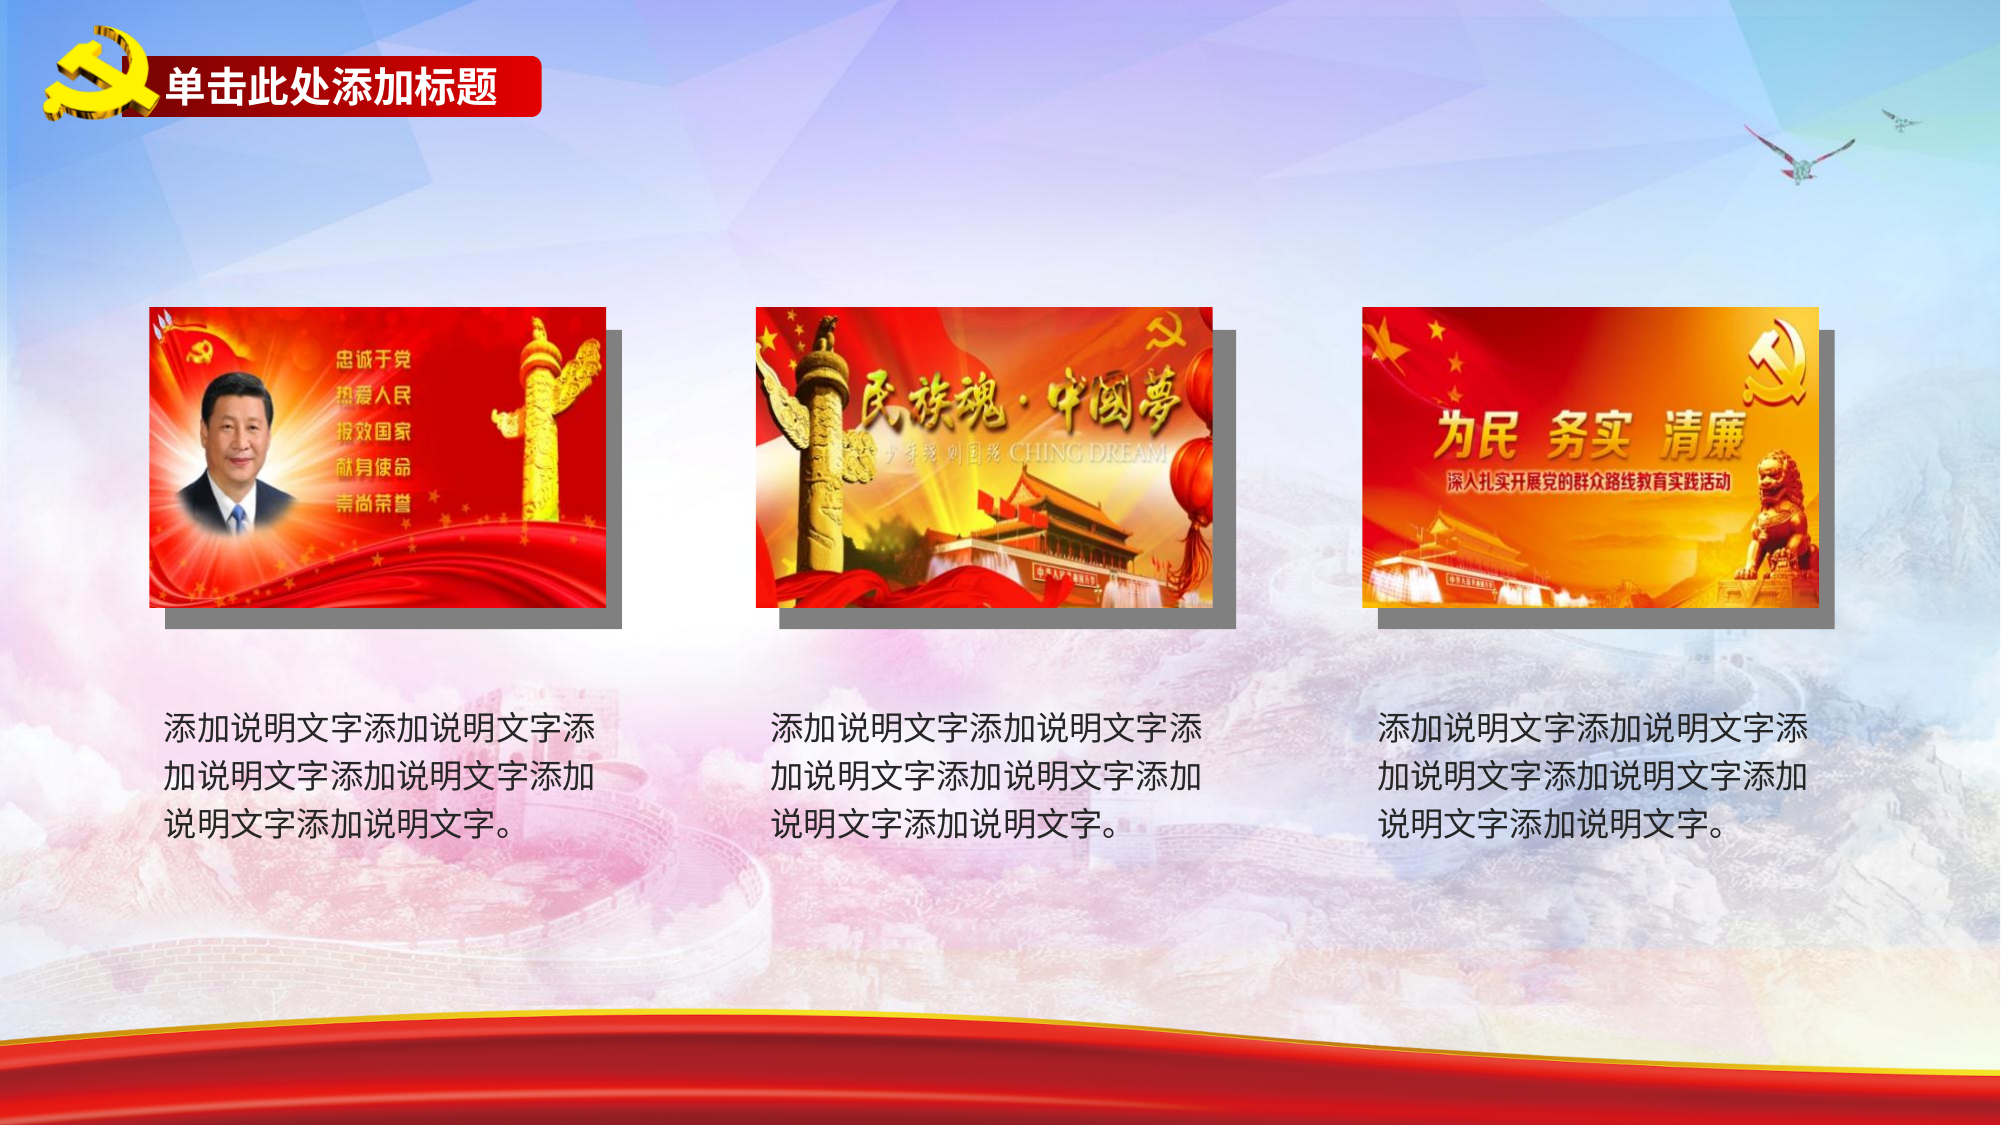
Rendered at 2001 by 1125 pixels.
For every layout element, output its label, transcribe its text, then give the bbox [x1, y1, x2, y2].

text_box [1361, 307, 1820, 608]
text_box [514, 54, 543, 118]
text_box 添加说明文字添加说明文字添加说明文字添加说明文字添加说明文字添加说明文字。 [149, 692, 638, 892]
text_box 添加说明文字添加说明文字添加说明文字添加说明文字添加说明文字添加说明文字。 [755, 692, 1245, 892]
text_box [778, 329, 1237, 630]
text_box [1377, 329, 1836, 630]
text_box 添加说明文字添加说明文字添加说明文字添加说明文字添加说明文字添加说明文字。 [1362, 692, 1851, 892]
text_box [148, 307, 607, 608]
text_box 单击此处添加标题 [178, 53, 514, 119]
text_box [164, 329, 623, 630]
text_box [755, 307, 1214, 608]
picture [0, 0, 2001, 1125]
